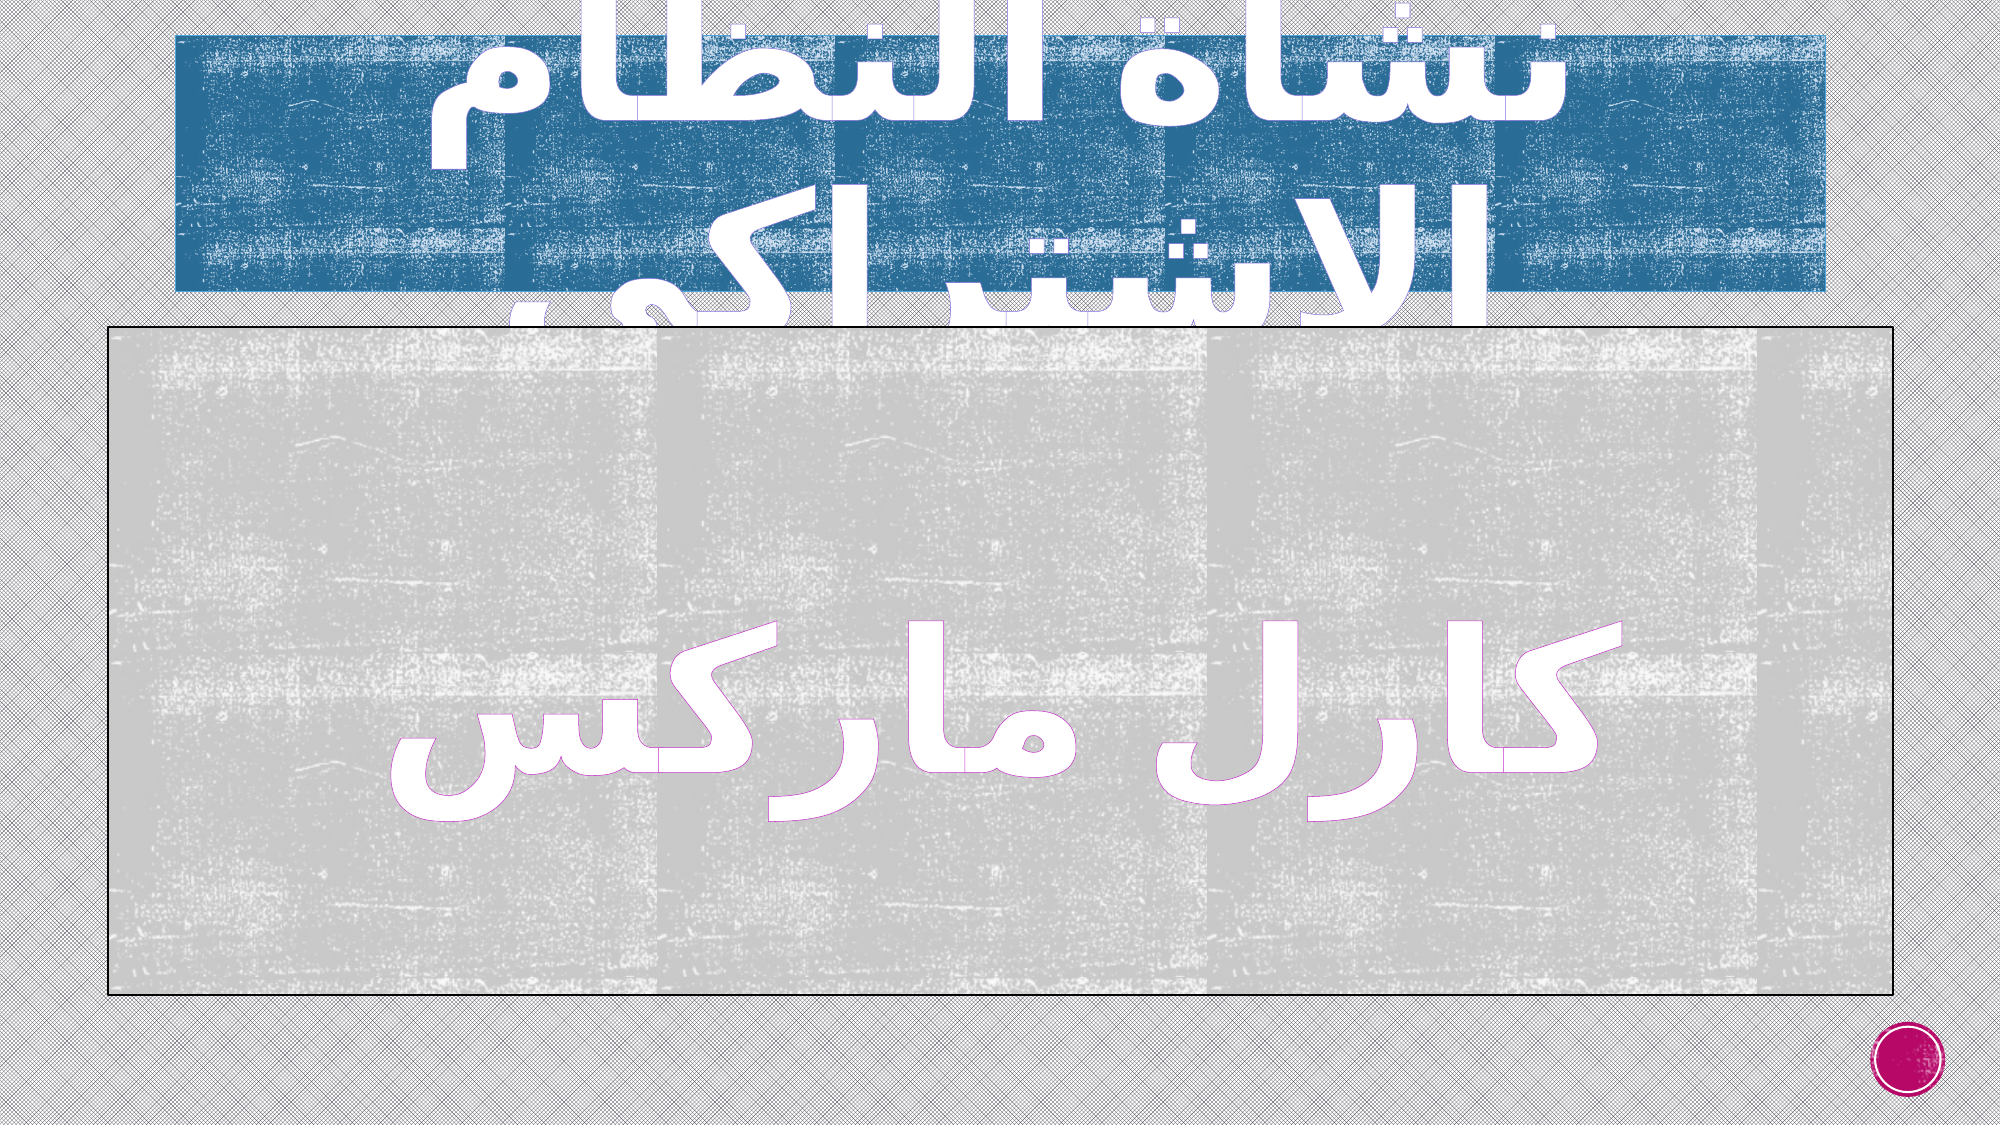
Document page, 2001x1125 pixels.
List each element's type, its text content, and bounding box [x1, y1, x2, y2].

list كارل ماركس [107, 326, 1894, 996]
title نشأة النظام الاشتراكي [175, 35, 1826, 292]
